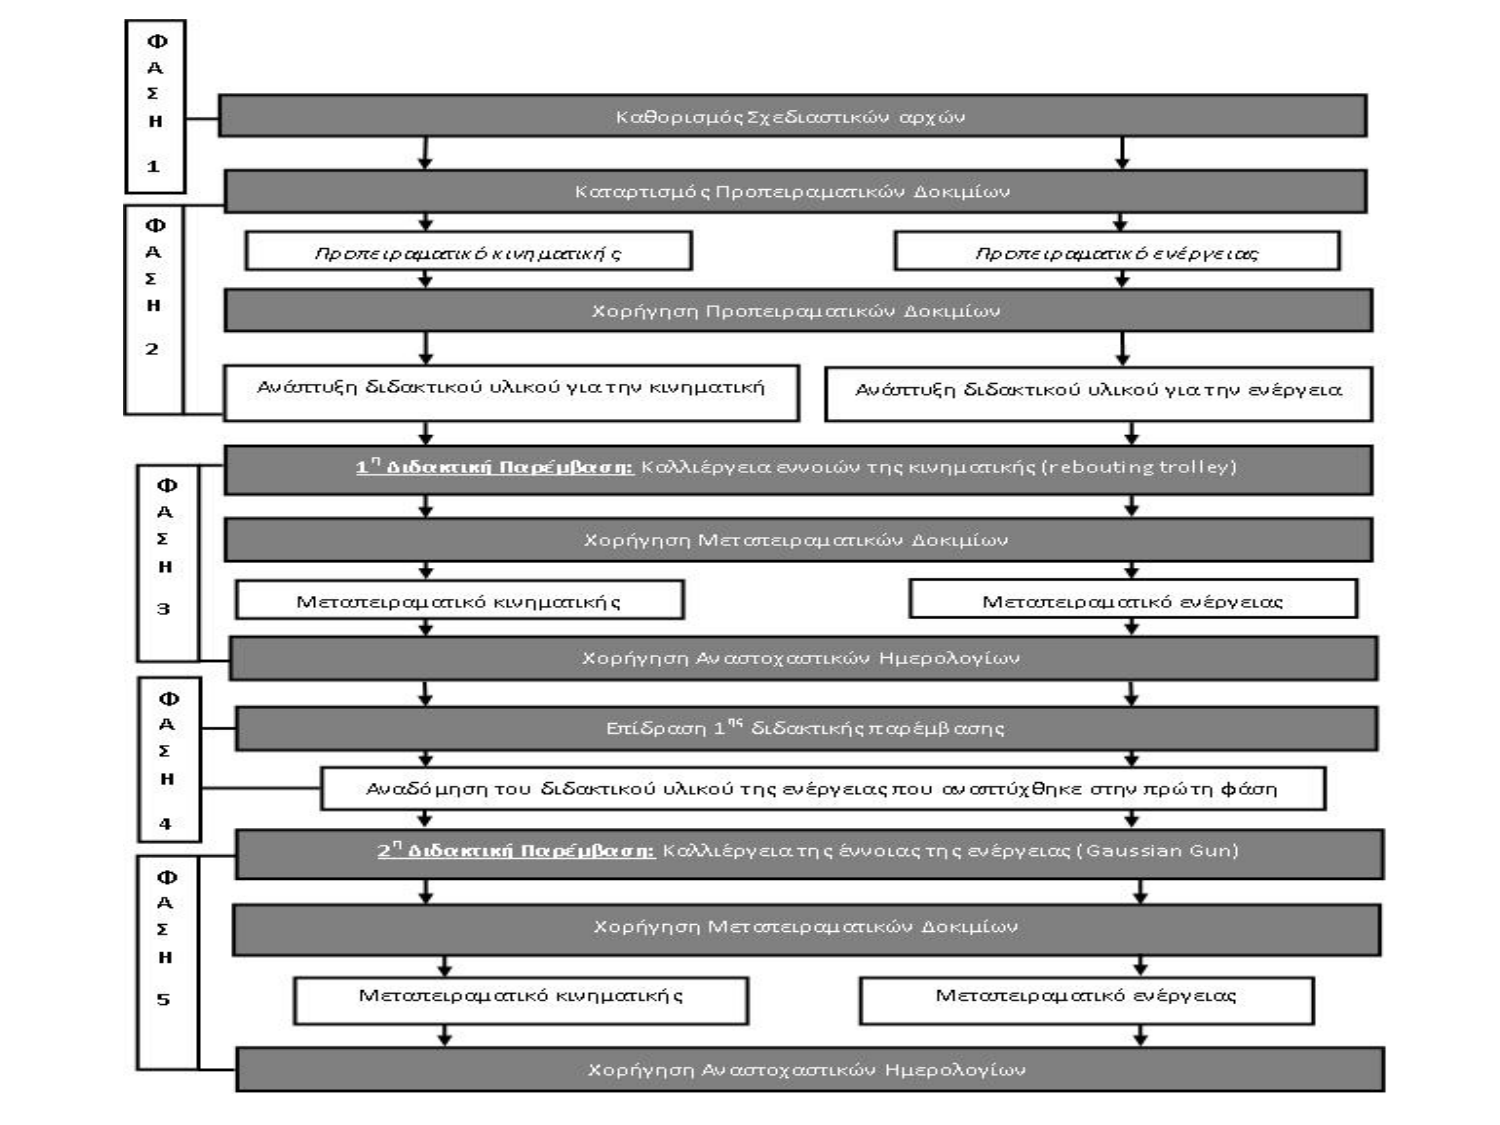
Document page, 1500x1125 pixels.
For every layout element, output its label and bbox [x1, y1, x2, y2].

picture [123, 18, 1389, 1095]
